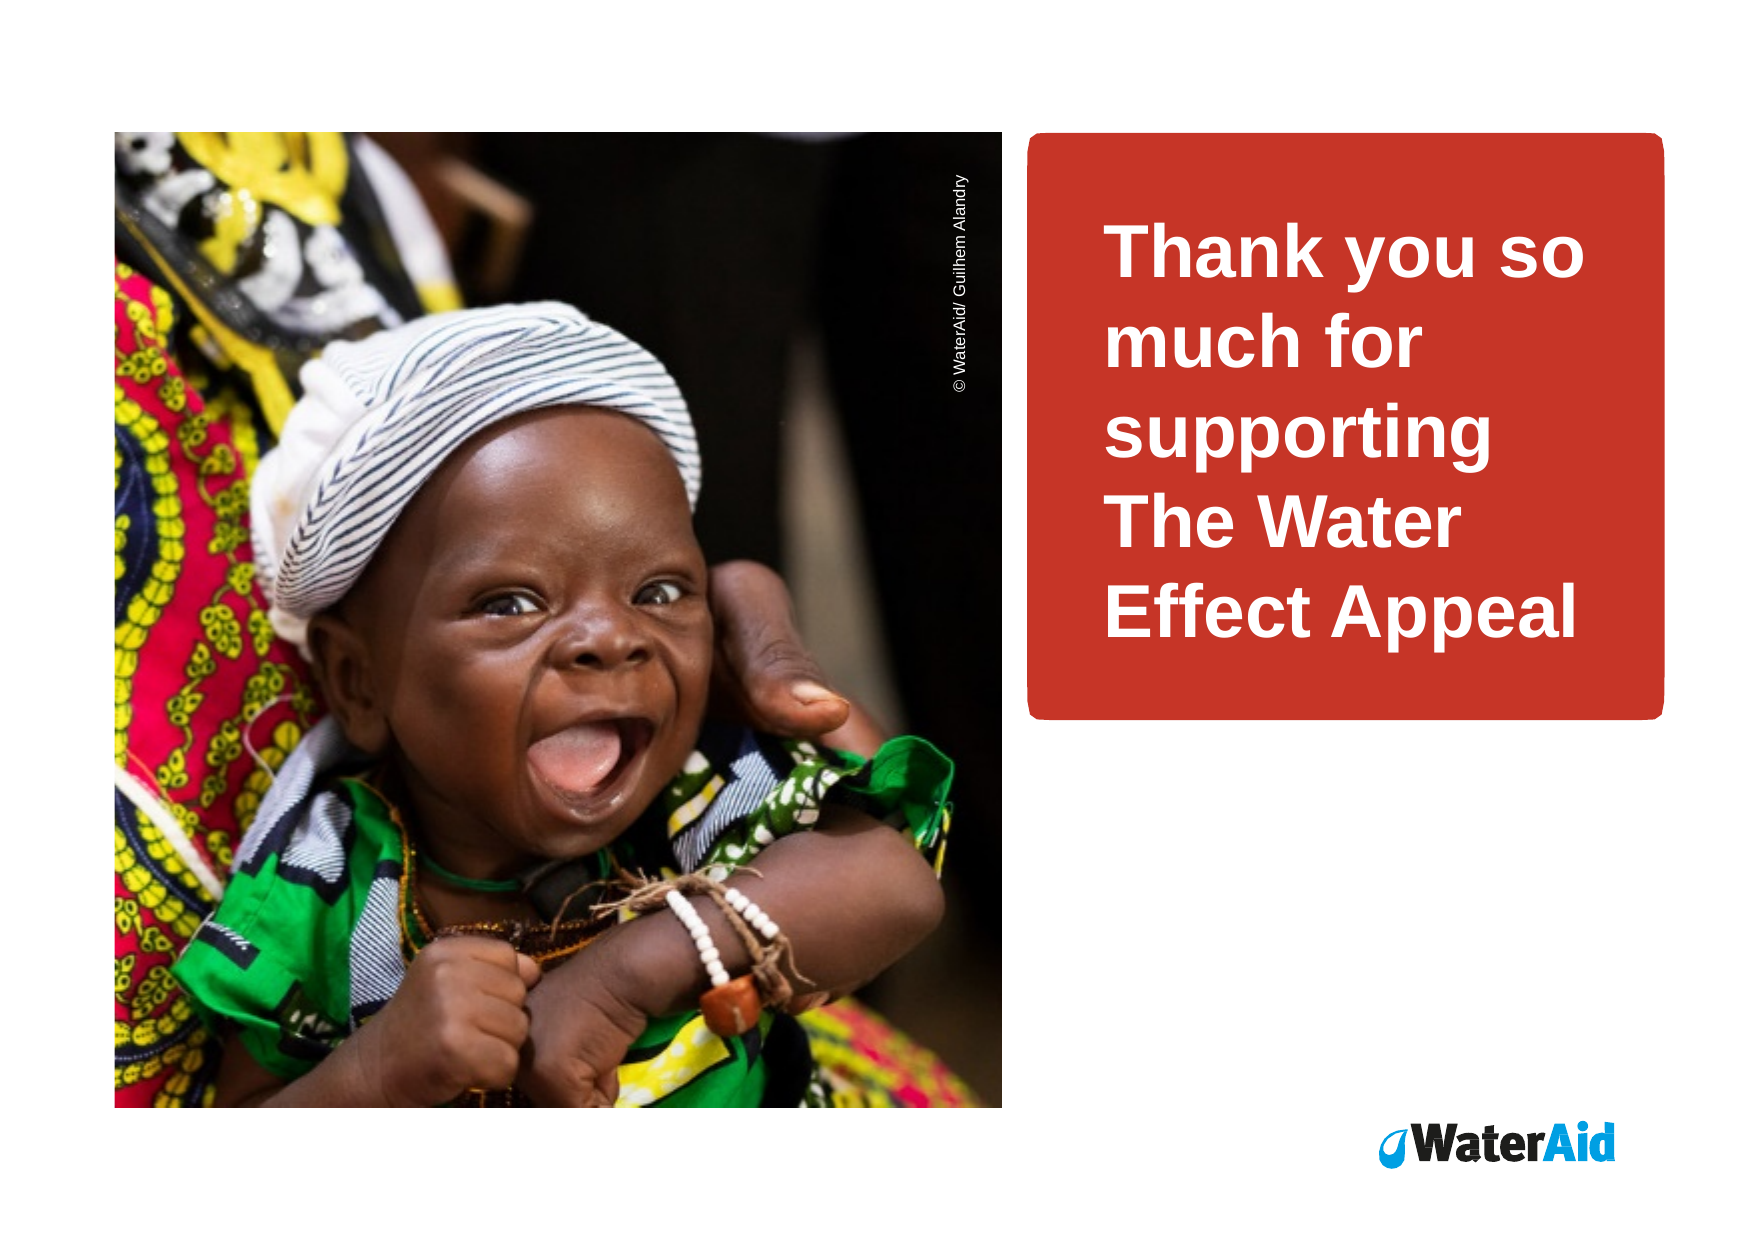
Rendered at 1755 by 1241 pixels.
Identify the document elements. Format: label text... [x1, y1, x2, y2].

text_box Thank you so much for supporting The Water Effect Appeal [1088, 195, 1614, 660]
picture [114, 132, 1003, 1108]
text_box [1027, 132, 1665, 721]
